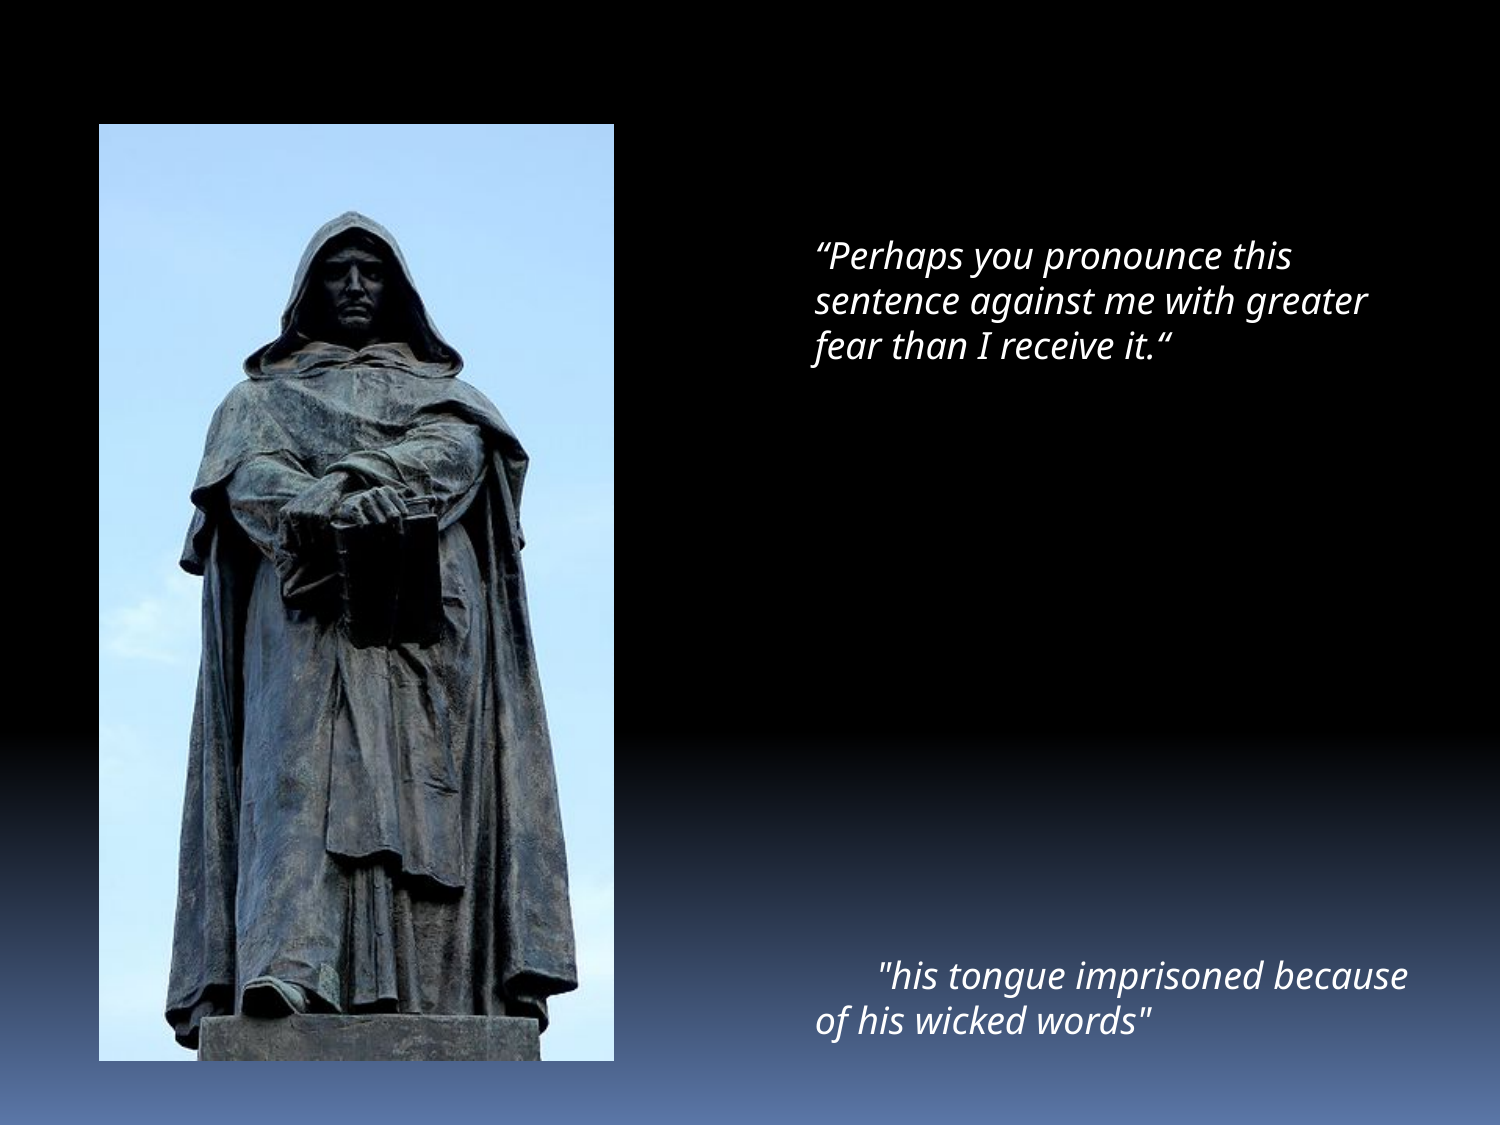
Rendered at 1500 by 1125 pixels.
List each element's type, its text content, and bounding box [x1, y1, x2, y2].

picture [99, 124, 615, 1062]
text_box “Perhaps you pronounce this sentence against me with greater fear than I receive it.“ "his tongue imprisoned because of his wicked words" [800, 224, 1450, 1050]
